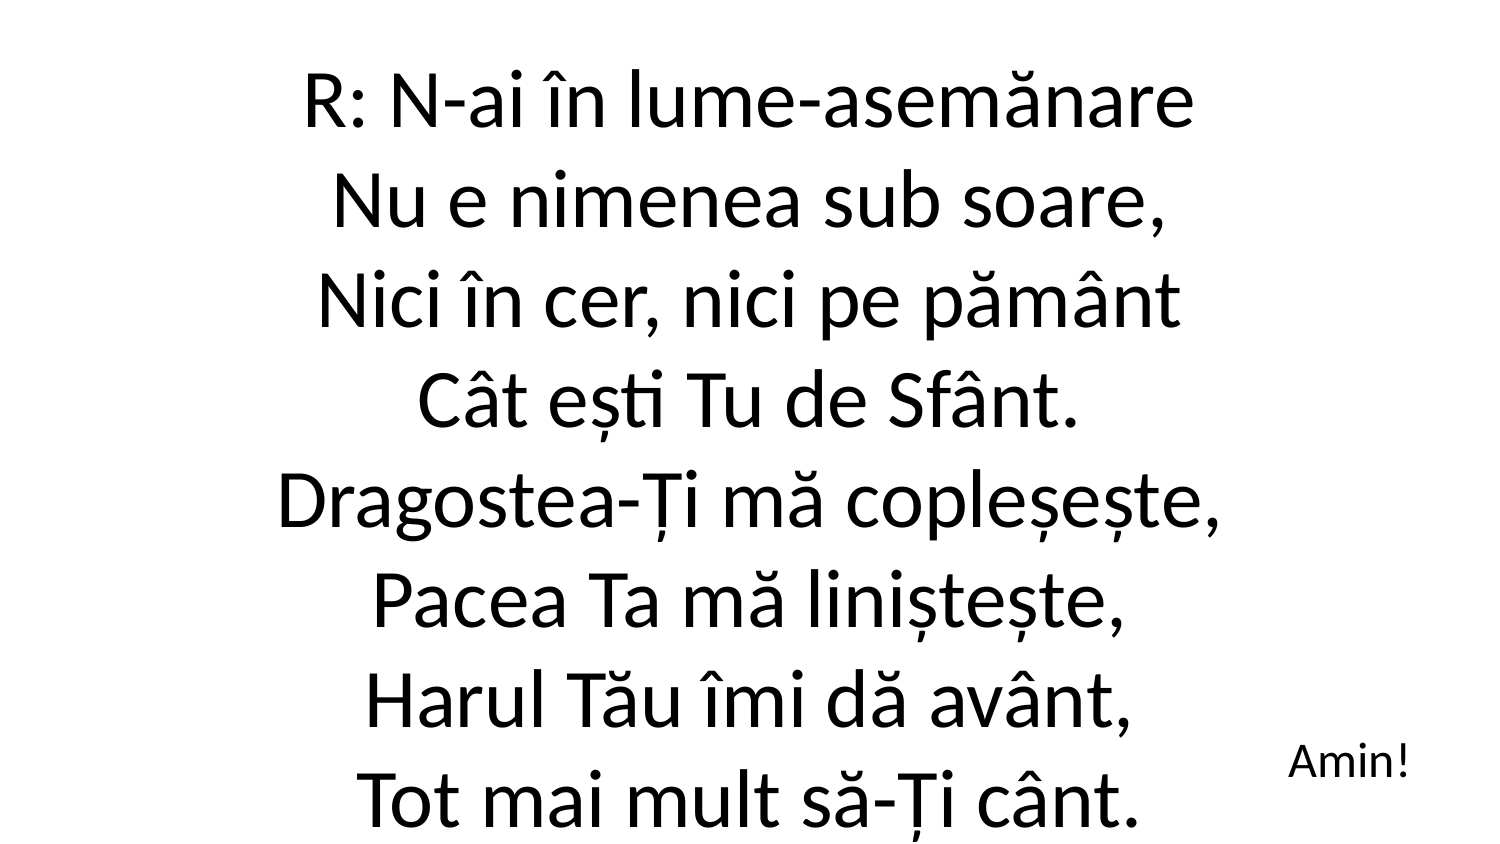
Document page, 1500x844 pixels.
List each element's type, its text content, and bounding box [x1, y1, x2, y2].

text_box R: N-ai în lume-asemănare Nu e nimenea sub soare, Nici în cer, nici pe pământ Cât ești Tu de Sfânt. Dragostea-Ți mă copleșește, Pacea Ta mă liniștește, Harul Tău îmi dă avânt, Tot mai mult să-Ți cânt. [261, 0, 1239, 844]
text_box Amin! [1273, 674, 1427, 795]
